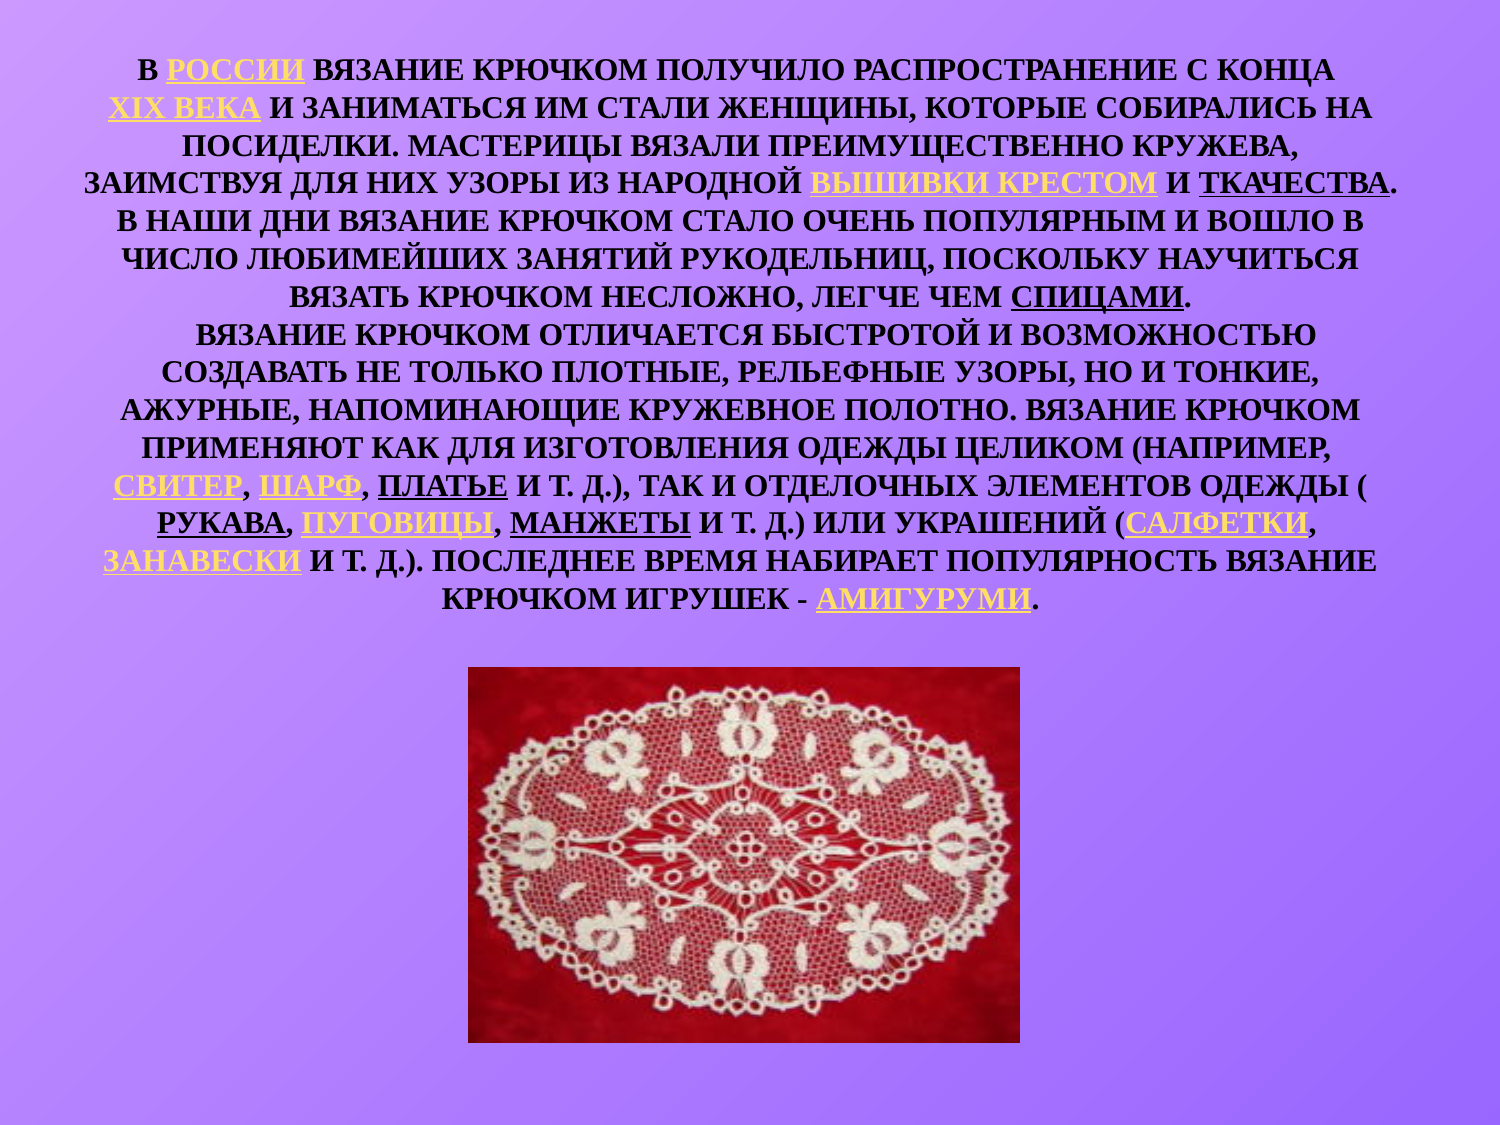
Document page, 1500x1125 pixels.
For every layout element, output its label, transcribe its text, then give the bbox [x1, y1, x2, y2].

title В России вязание крючком получило распространение с конца XIX века и заниматься им стали женщины, которые собирались на посиделки. Мастерицы вязали преимущественно кружева, заимствуя для них узоры из народной вышивки крестом и ткачества. В наши дни вязание крючком стало очень популярным и вошло в число любимейших занятий рукодельниц, поскольку научиться вязать крючком несложно, легче чем спицами. Вязание крючком отличается быстротой и возможностью создавать не только плотные, рельефные узоры, но и тонкие, ажурные, напоминающие кружевное полотно. Вязание крючком применяют как для изготовления одежды целиком (например, свитер, шарф, платье и т. д.), так и отделочных элементов одежды (рукава, пуговицы, манжеты и т. д.) или украшений (салфетки, занавески и т. д.). Последнее время набирает популярность вязание крючком игрушек - амигуруми. [75, 35, 1407, 692]
picture [468, 667, 1020, 1044]
